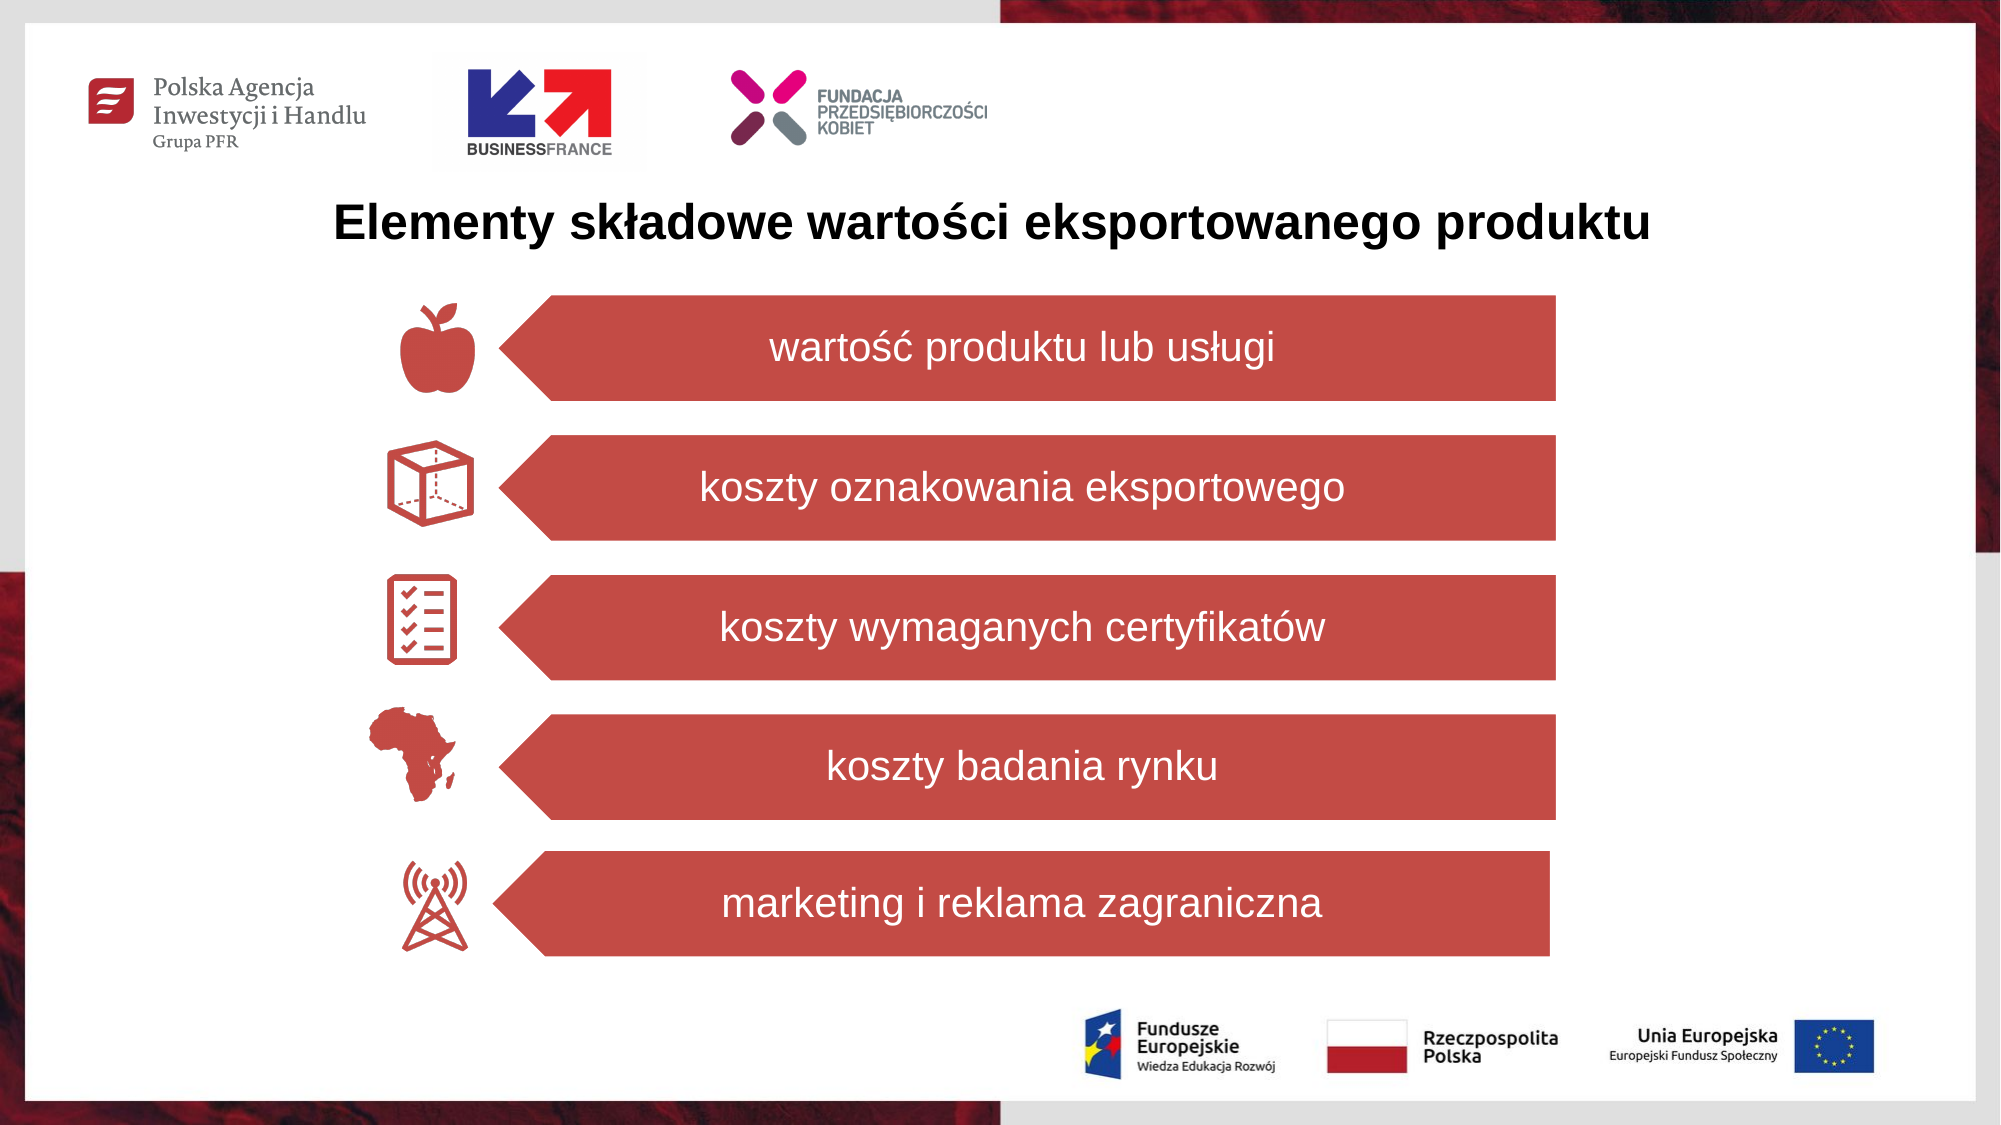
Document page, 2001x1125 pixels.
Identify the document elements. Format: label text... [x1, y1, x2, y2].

title Elementy składowe wartości eksportowanego produktu [286, 143, 1714, 294]
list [202, 294, 1798, 962]
picture [0, 0, 2001, 1125]
